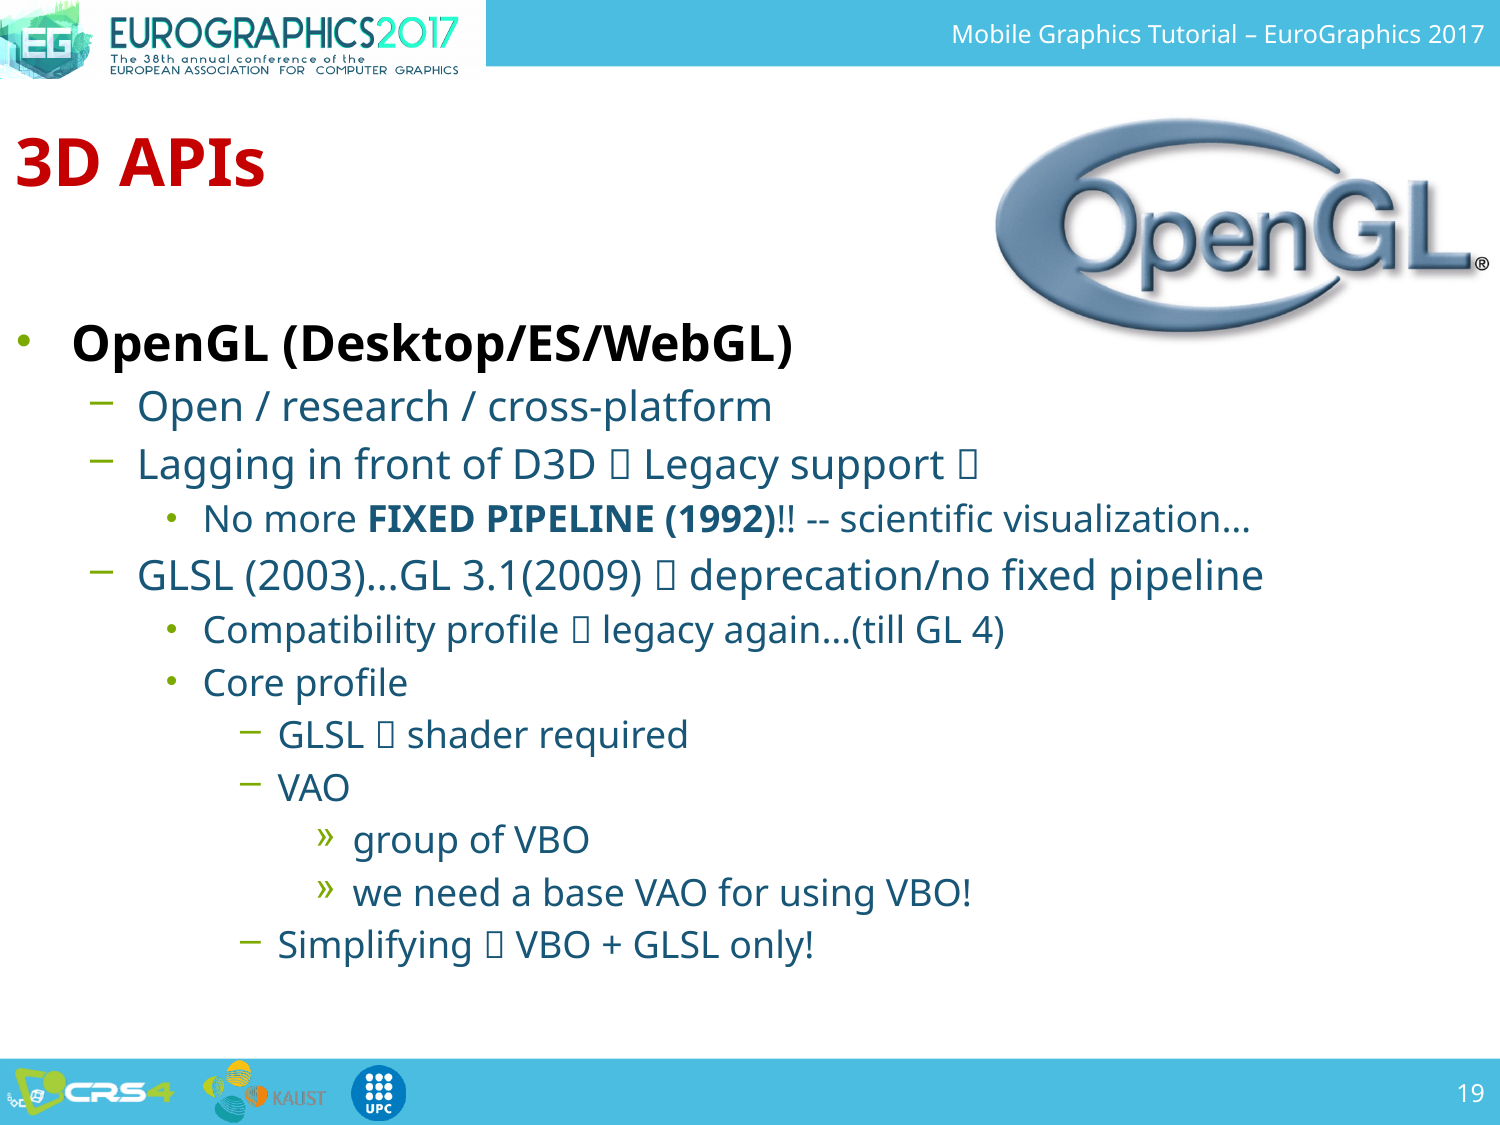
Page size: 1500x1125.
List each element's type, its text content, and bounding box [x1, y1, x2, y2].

picture [0, 0, 486, 77]
picture [351, 1065, 406, 1121]
title 3D APIs [0, 77, 965, 241]
picture [964, 78, 1498, 379]
slide_number 19 [1187, 1070, 1500, 1109]
picture [203, 1060, 326, 1123]
picture [1, 1064, 180, 1119]
list OpenGL (Desktop/ES/WebGL) Open / research / cross-platform Lagging in front of D3D  Legacy support  No more FIXED PIPELINE (1992)!! -- scientific visualization… GLSL (2003)…GL 3.1(2009)  deprecation/no fixed pipeline Compatibility profile  legacy again…(till GL 4) Core profile GLSL  shader required VAO group of VBO we need a base VAO for using VBO! Simplifying  VBO + GLSL only! [0, 243, 1442, 1047]
